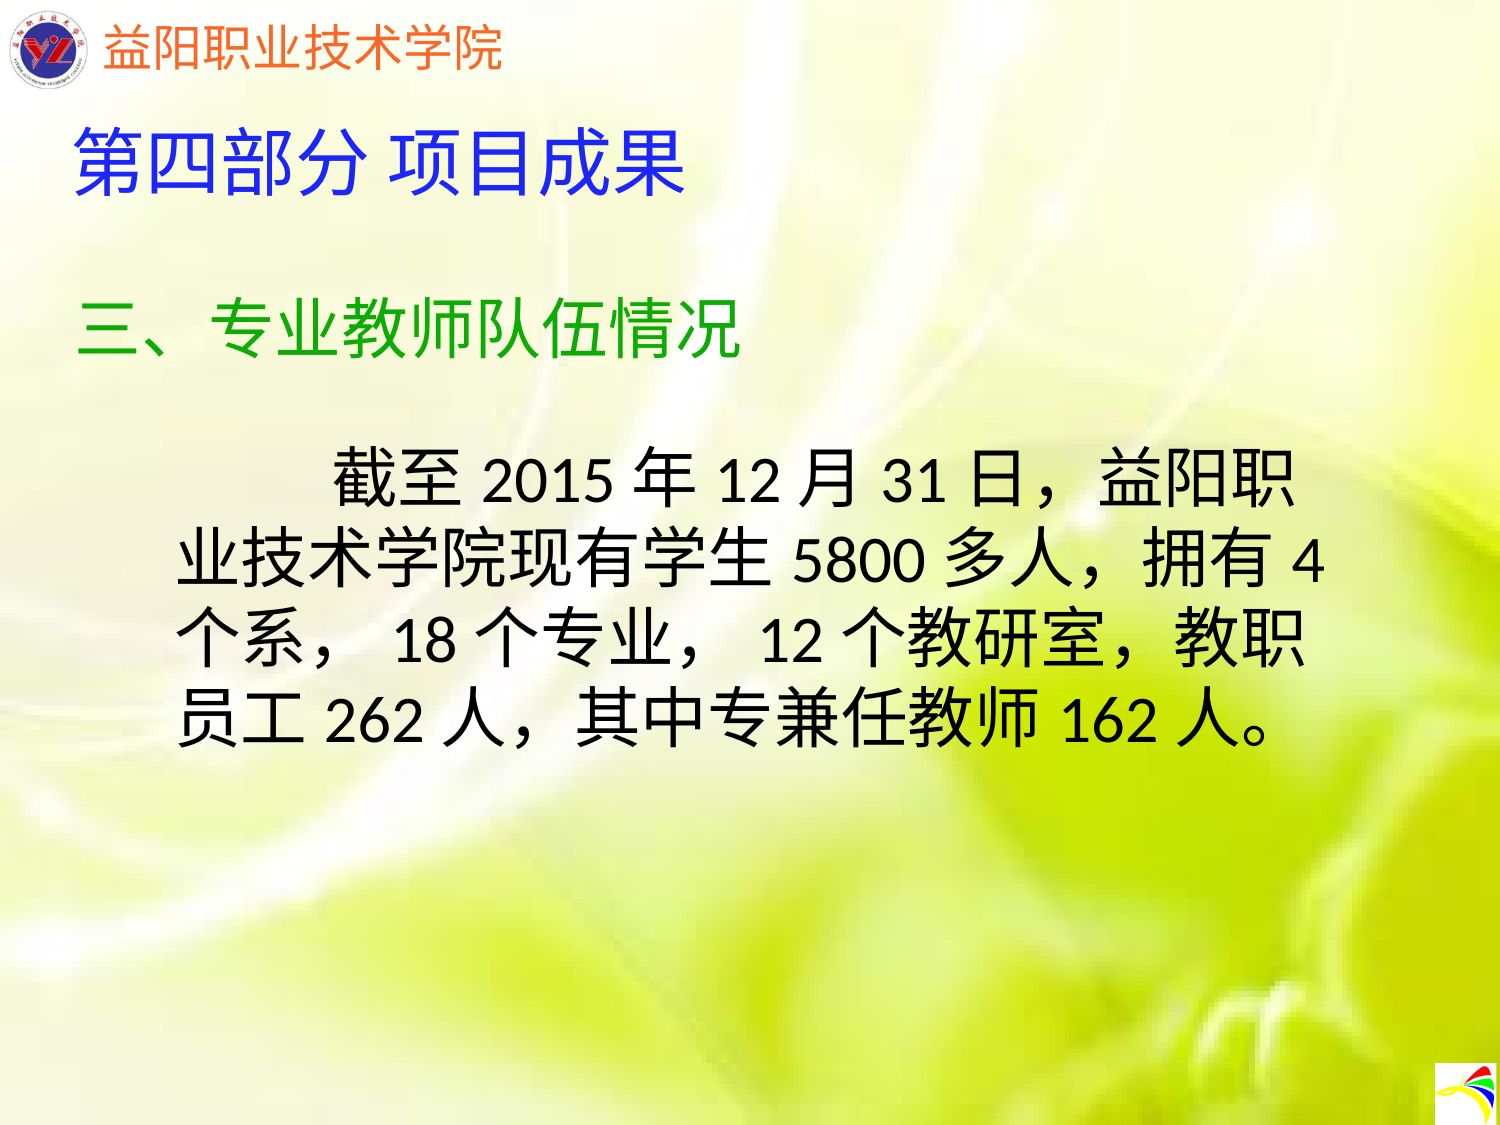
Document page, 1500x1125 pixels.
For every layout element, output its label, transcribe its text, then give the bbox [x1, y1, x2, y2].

text_box 第四部分 项目成果 [13, 113, 744, 208]
text_box 三、专业教师队伍情况 [59, 279, 758, 375]
text_box 截至2015年12月31日，益阳职业技术学院现有学生5800多人，拥有4个系，18个专业，12个教研室，教职员工262人，其中专兼任教师162人。 [159, 428, 1365, 764]
picture [0, 0, 1500, 1125]
